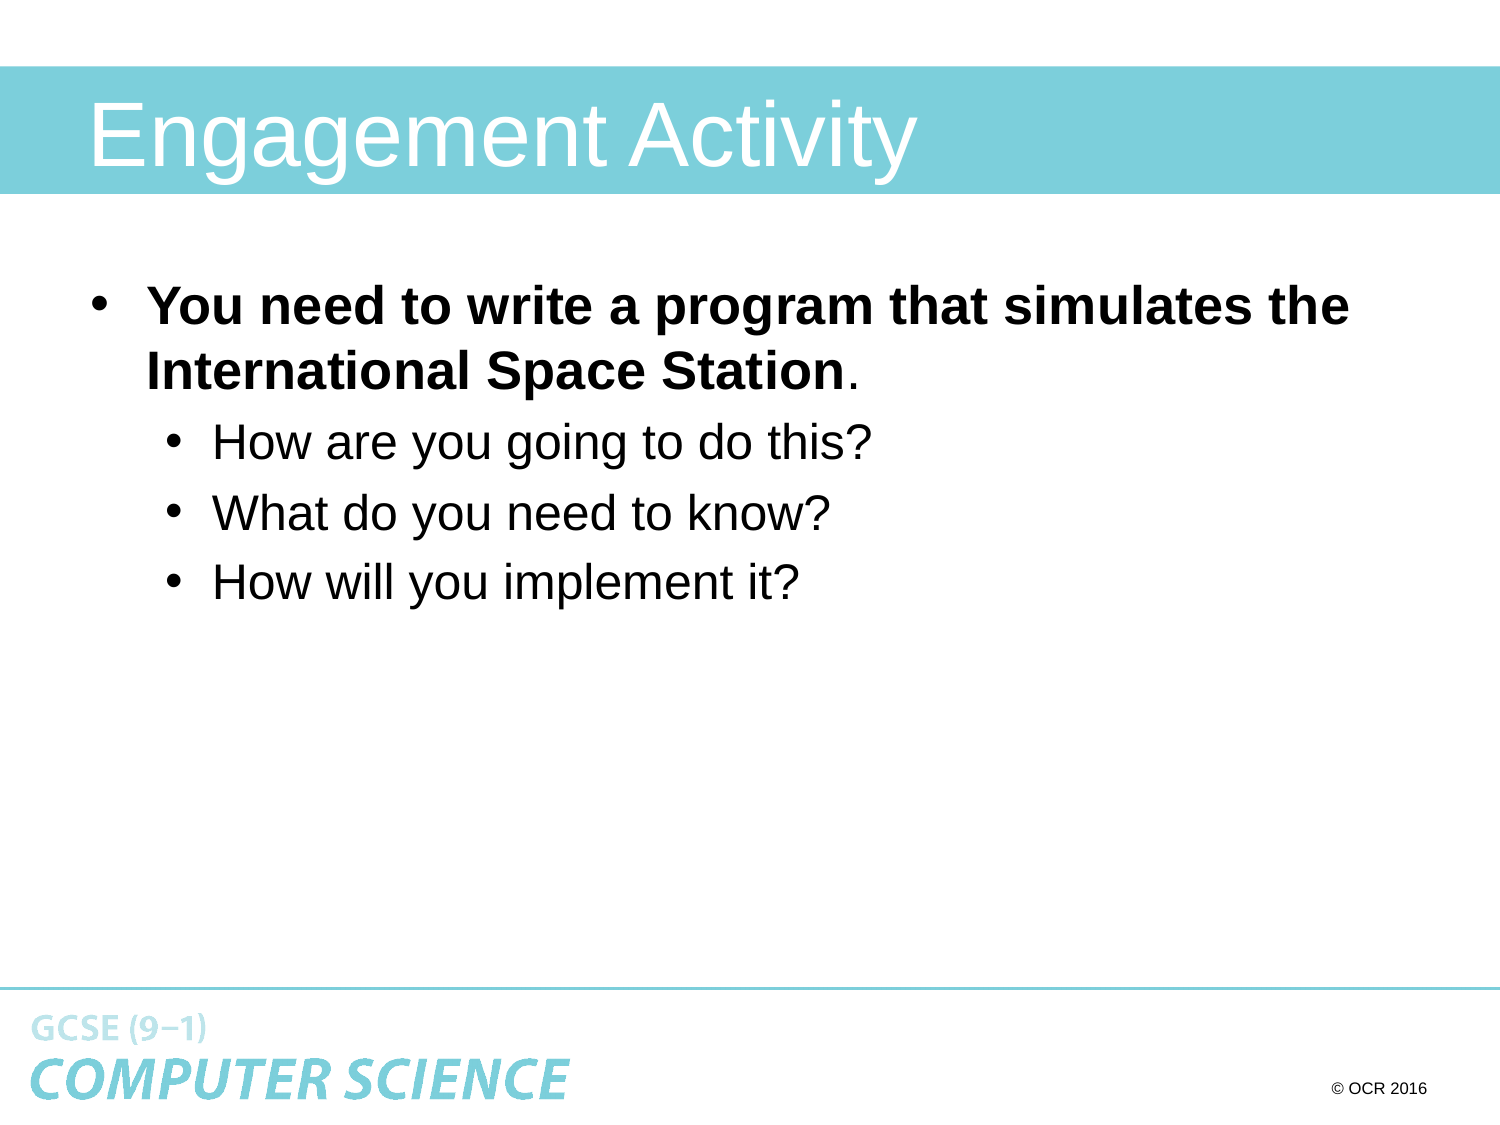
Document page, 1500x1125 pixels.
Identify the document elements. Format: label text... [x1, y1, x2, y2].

picture [0, 987, 1500, 1124]
list You need to write a program that simulates the International Space Station. How are you going to do this? What do you need to know? How will you implement it? [75, 262, 1425, 965]
title Engagement Activity [0, 66, 1500, 194]
